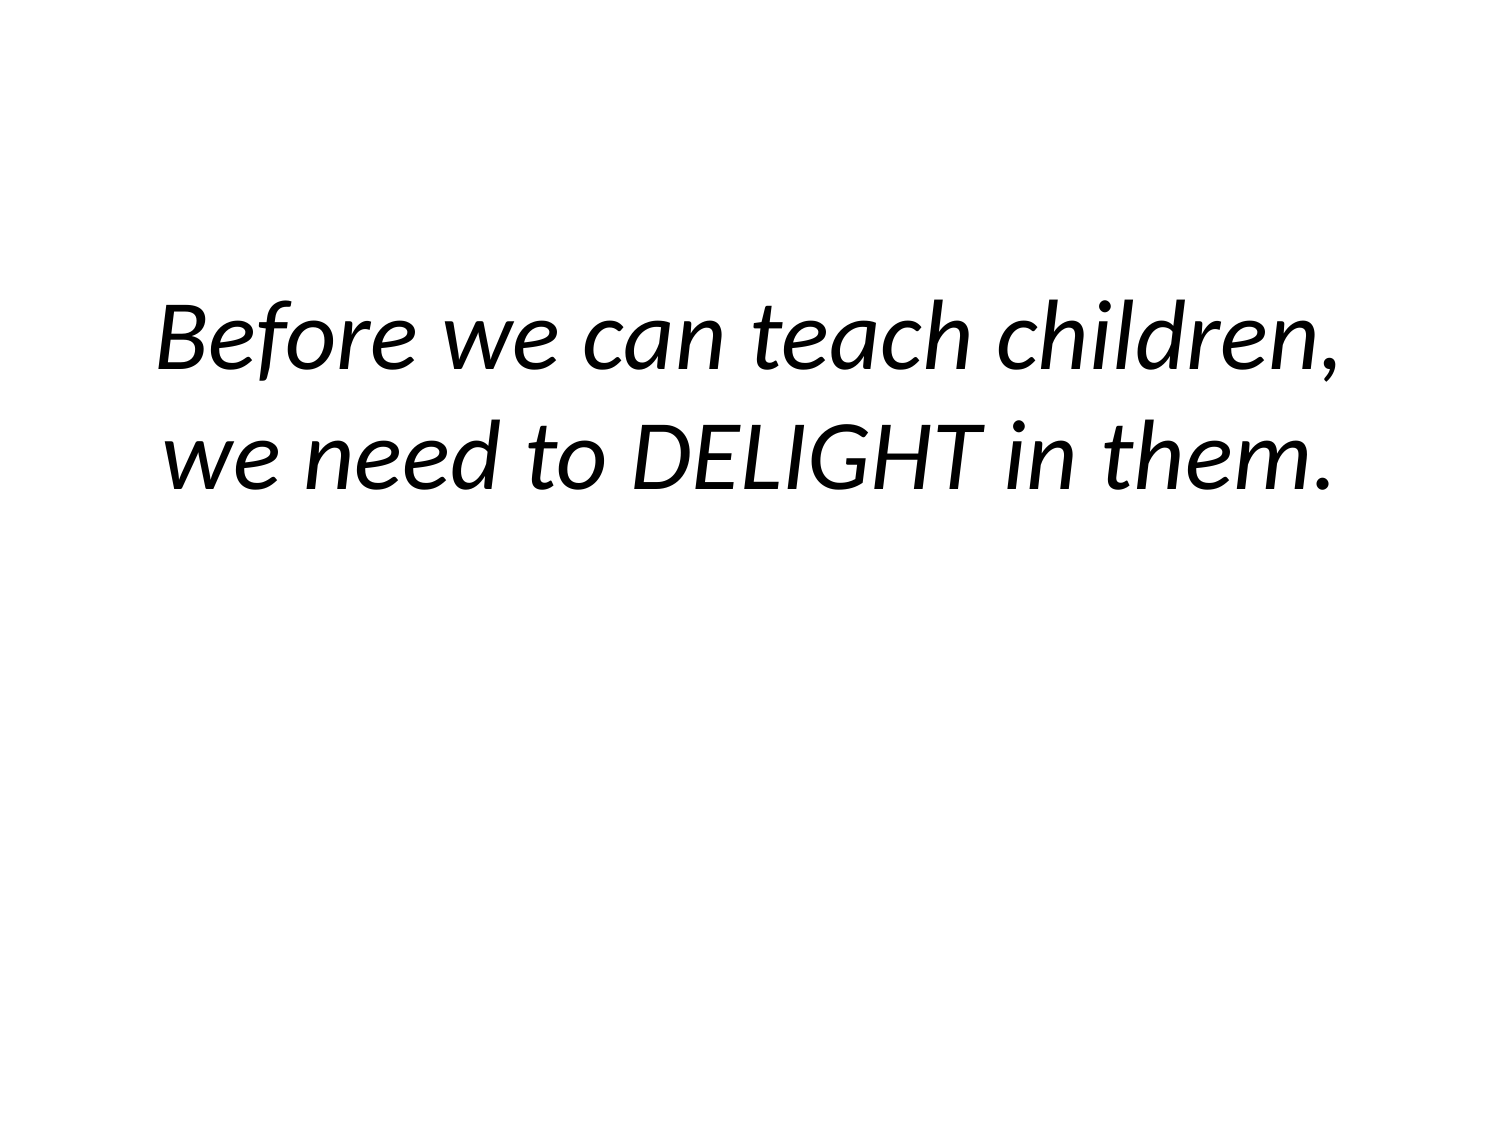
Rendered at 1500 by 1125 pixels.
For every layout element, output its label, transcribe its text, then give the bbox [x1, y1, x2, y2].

list Before we can teach children, we need to DELIGHT in them. [75, 262, 1425, 1005]
